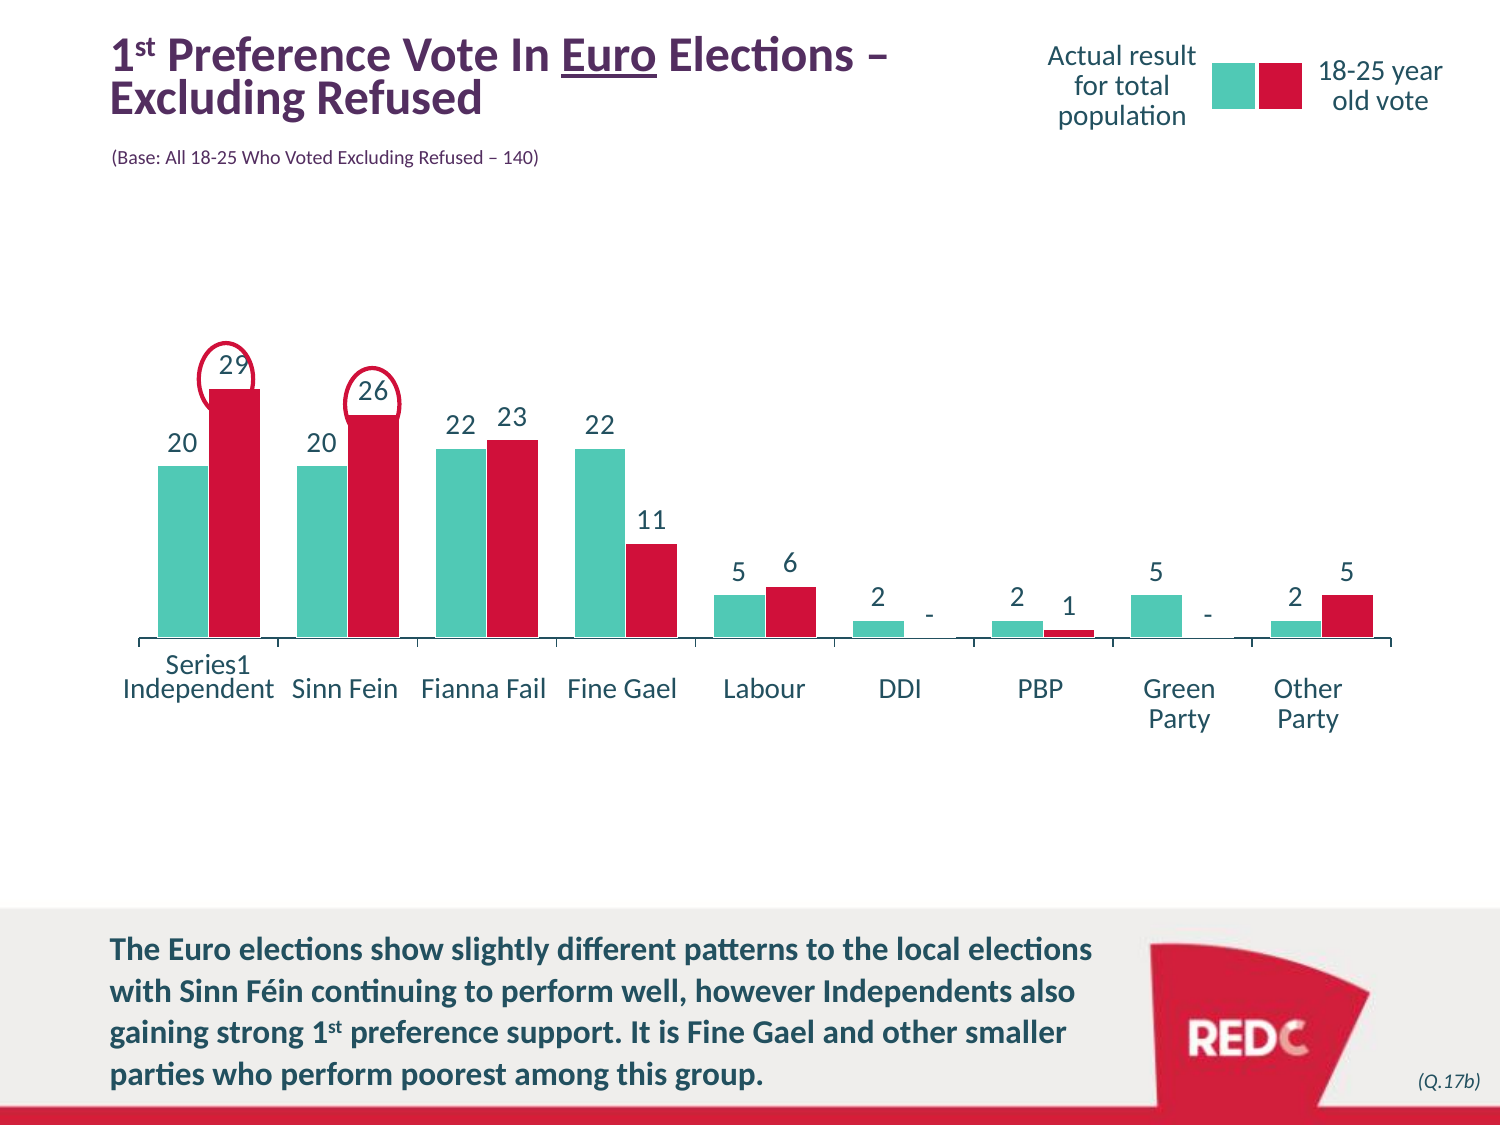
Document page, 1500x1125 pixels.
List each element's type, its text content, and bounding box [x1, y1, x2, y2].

list (Base: All 18-25 Who Voted Excluding Refused – 140) [96, 127, 630, 197]
text_box [1208, 58, 1255, 113]
text_box Sinn Fein [291, 699, 399, 705]
text_box 18-25 year old vote [1312, 56, 1449, 116]
text_box Other Party [1273, 699, 1343, 735]
text_box Actual result for total population [1036, 41, 1209, 131]
chart [112, 329, 1418, 690]
text_box DDI [878, 699, 923, 705]
text_box Labour [723, 699, 806, 705]
text_box Green Party [1143, 699, 1216, 735]
list The Euro elections show slightly different patterns to the local elections with Sinn Féin continuing to perform well, however Independents also gaining strong 1st preference support. It is Fine Gael and other smaller parties who perform poorest among this group. [94, 917, 1158, 1051]
title 1st Preference Vote In Euro Elections – Excluding Refused [94, 23, 932, 139]
text_box Fine Gael [567, 699, 678, 705]
text_box (Q.17b) [1417, 1067, 1481, 1093]
text_box [1255, 58, 1306, 113]
text_box Fianna Fail [420, 699, 547, 705]
picture [0, 0, 1500, 1125]
text_box Independent [122, 699, 275, 705]
text_box PBP [1017, 699, 1064, 705]
